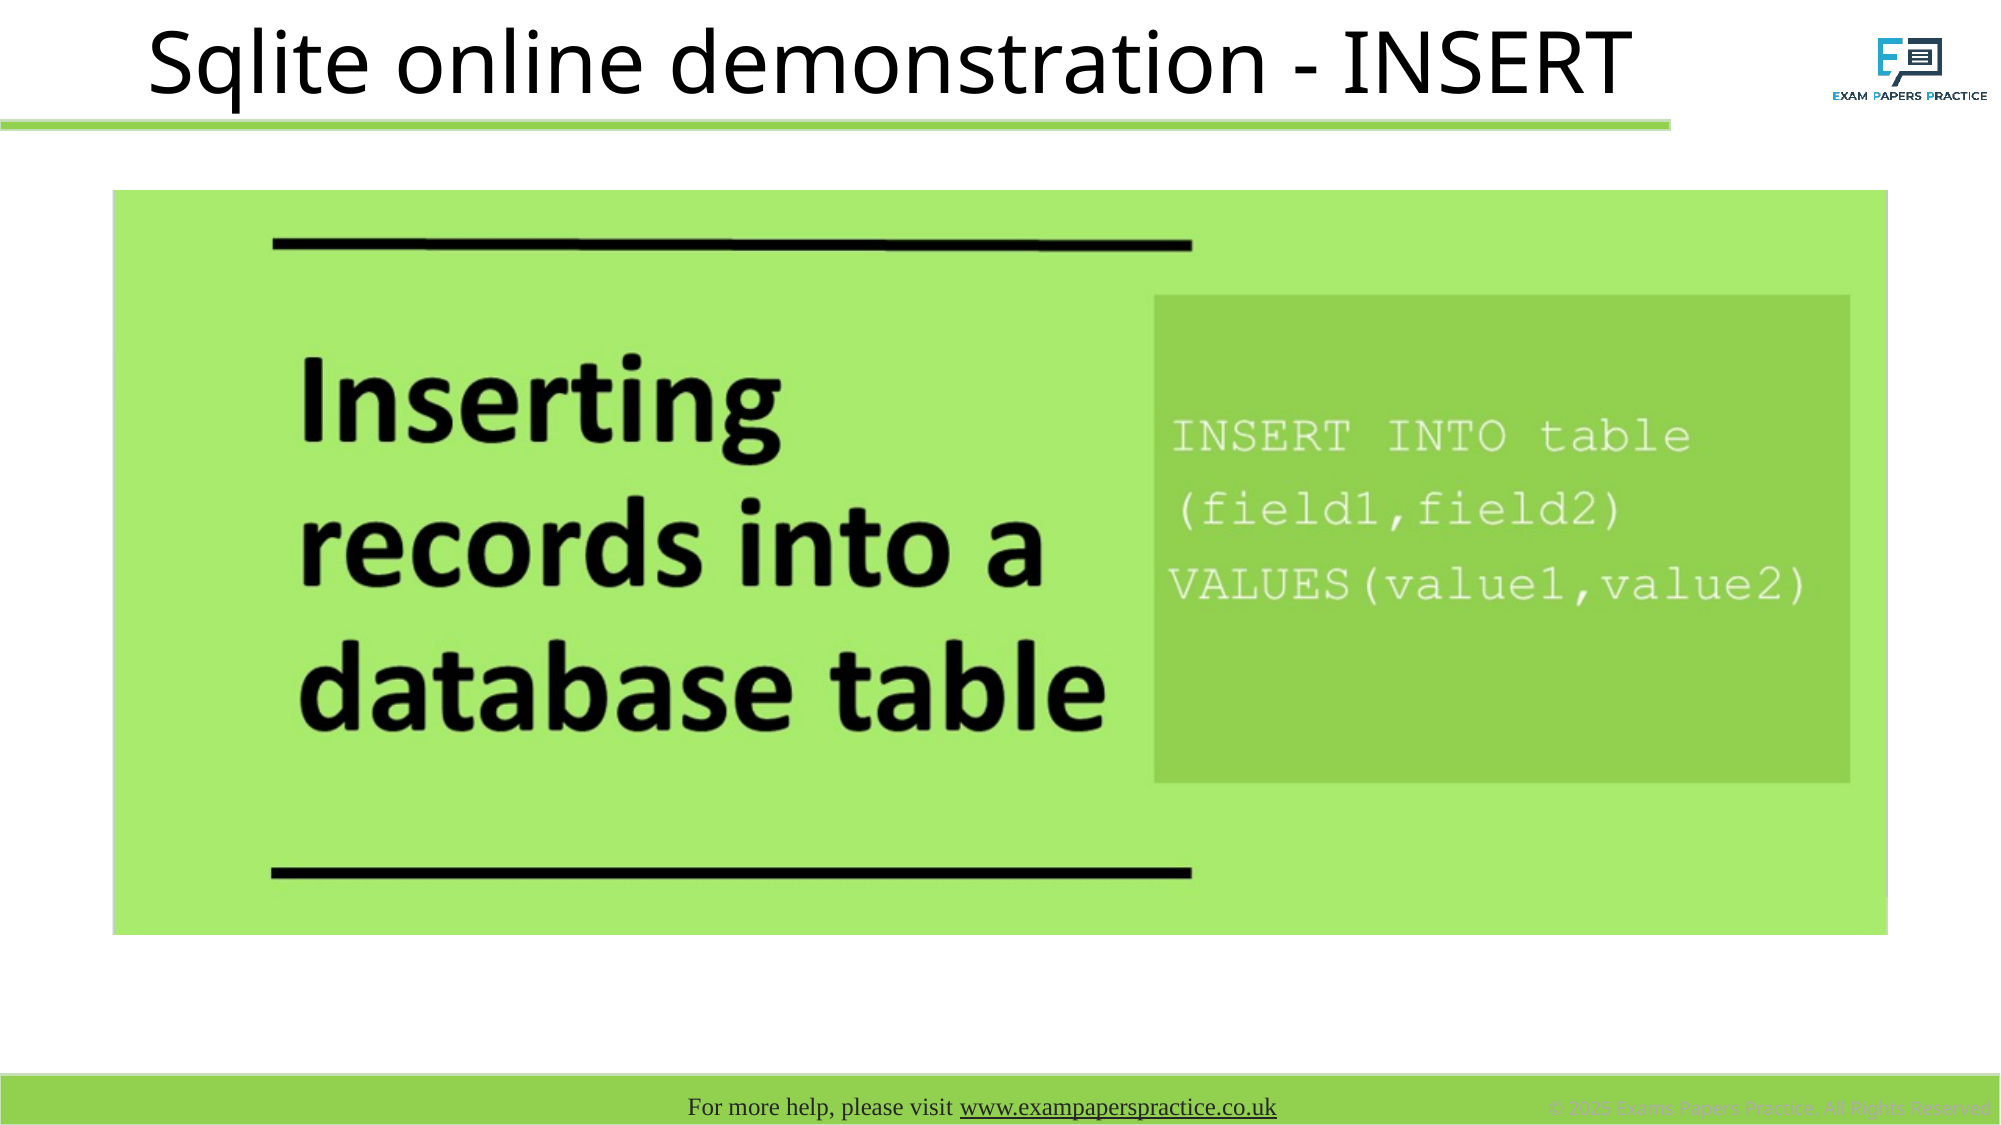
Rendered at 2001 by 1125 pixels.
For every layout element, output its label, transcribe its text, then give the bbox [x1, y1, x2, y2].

picture [112, 190, 1888, 935]
title Sqlite online demonstration - INSERT [132, 11, 1858, 121]
